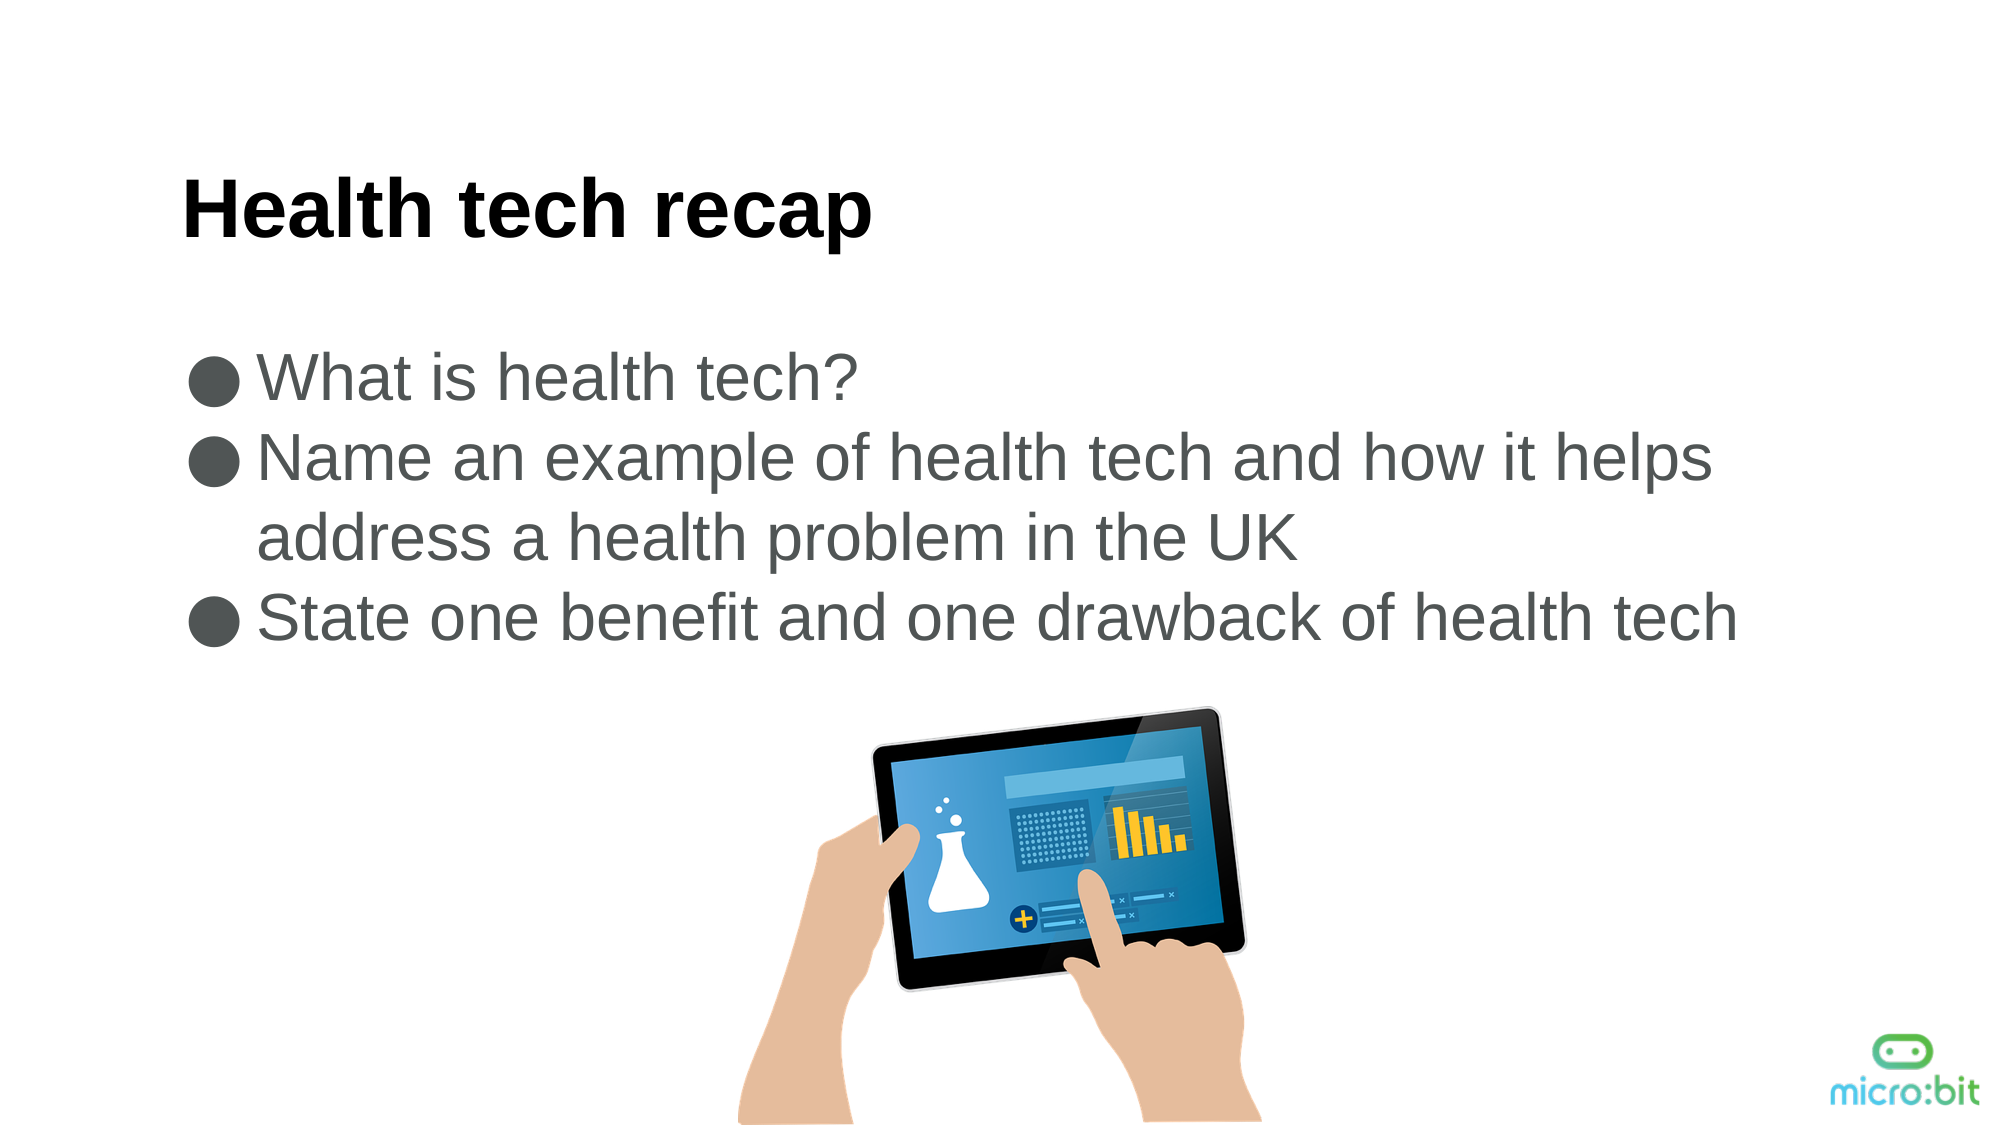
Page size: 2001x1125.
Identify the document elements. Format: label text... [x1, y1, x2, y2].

picture [1830, 1029, 1980, 1106]
text_box Health tech recap What is health tech? Name an example of health tech and how it helps address a health problem in the UK State one benefit and one drawback of health tech [166, 60, 1918, 884]
picture [737, 706, 1263, 1125]
